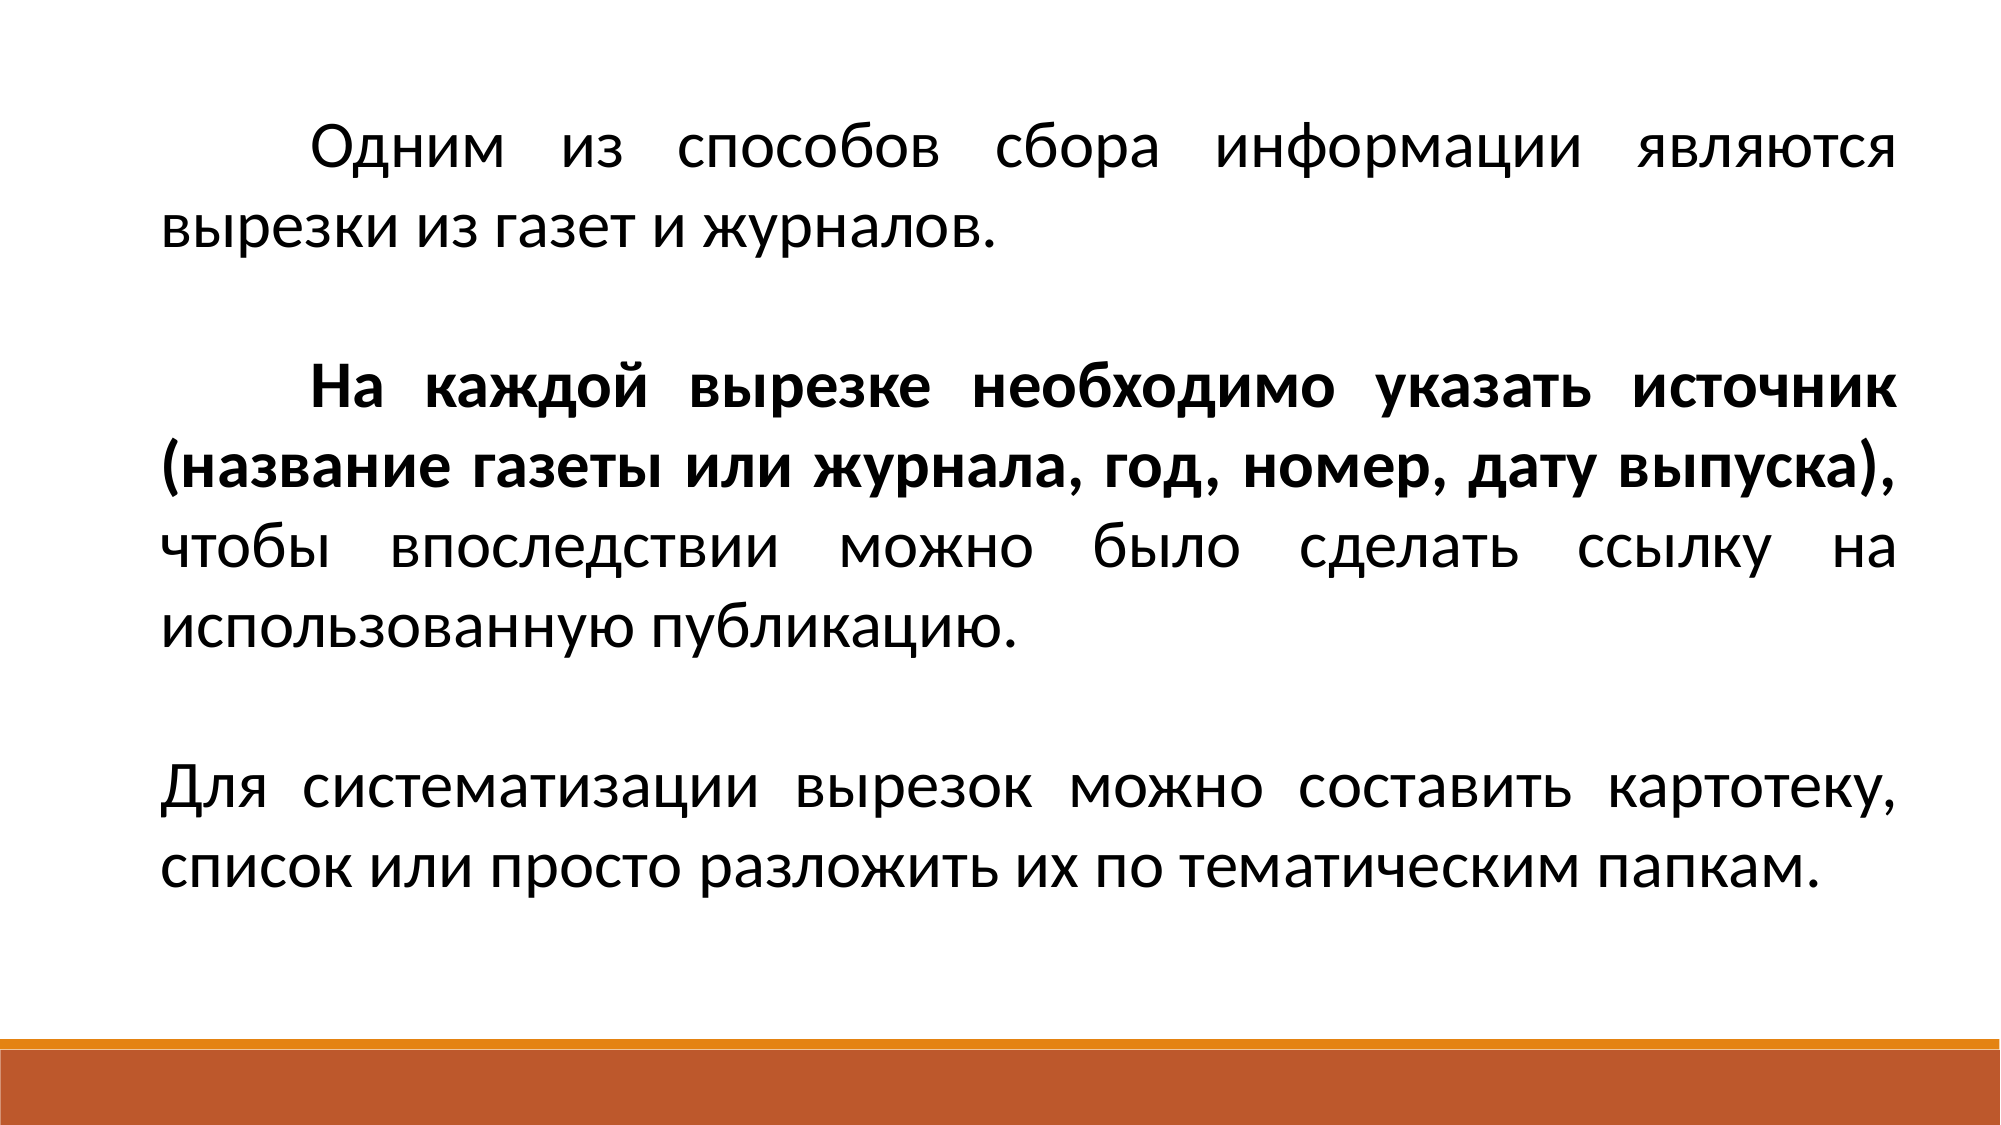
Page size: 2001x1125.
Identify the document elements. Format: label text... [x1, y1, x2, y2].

text_box Одним из способов сбора информации являются вырезки из газет и журналов. На каждой вырезке необходимо указать источник (название газеты или журнала, год, номер, дату выпуска), чтобы впоследствии можно было сделать ссылку на использованную публикацию. Для систематизации вырезок можно составить картотеку, список или просто разложить их по тематическим папкам. [145, 93, 1914, 908]
